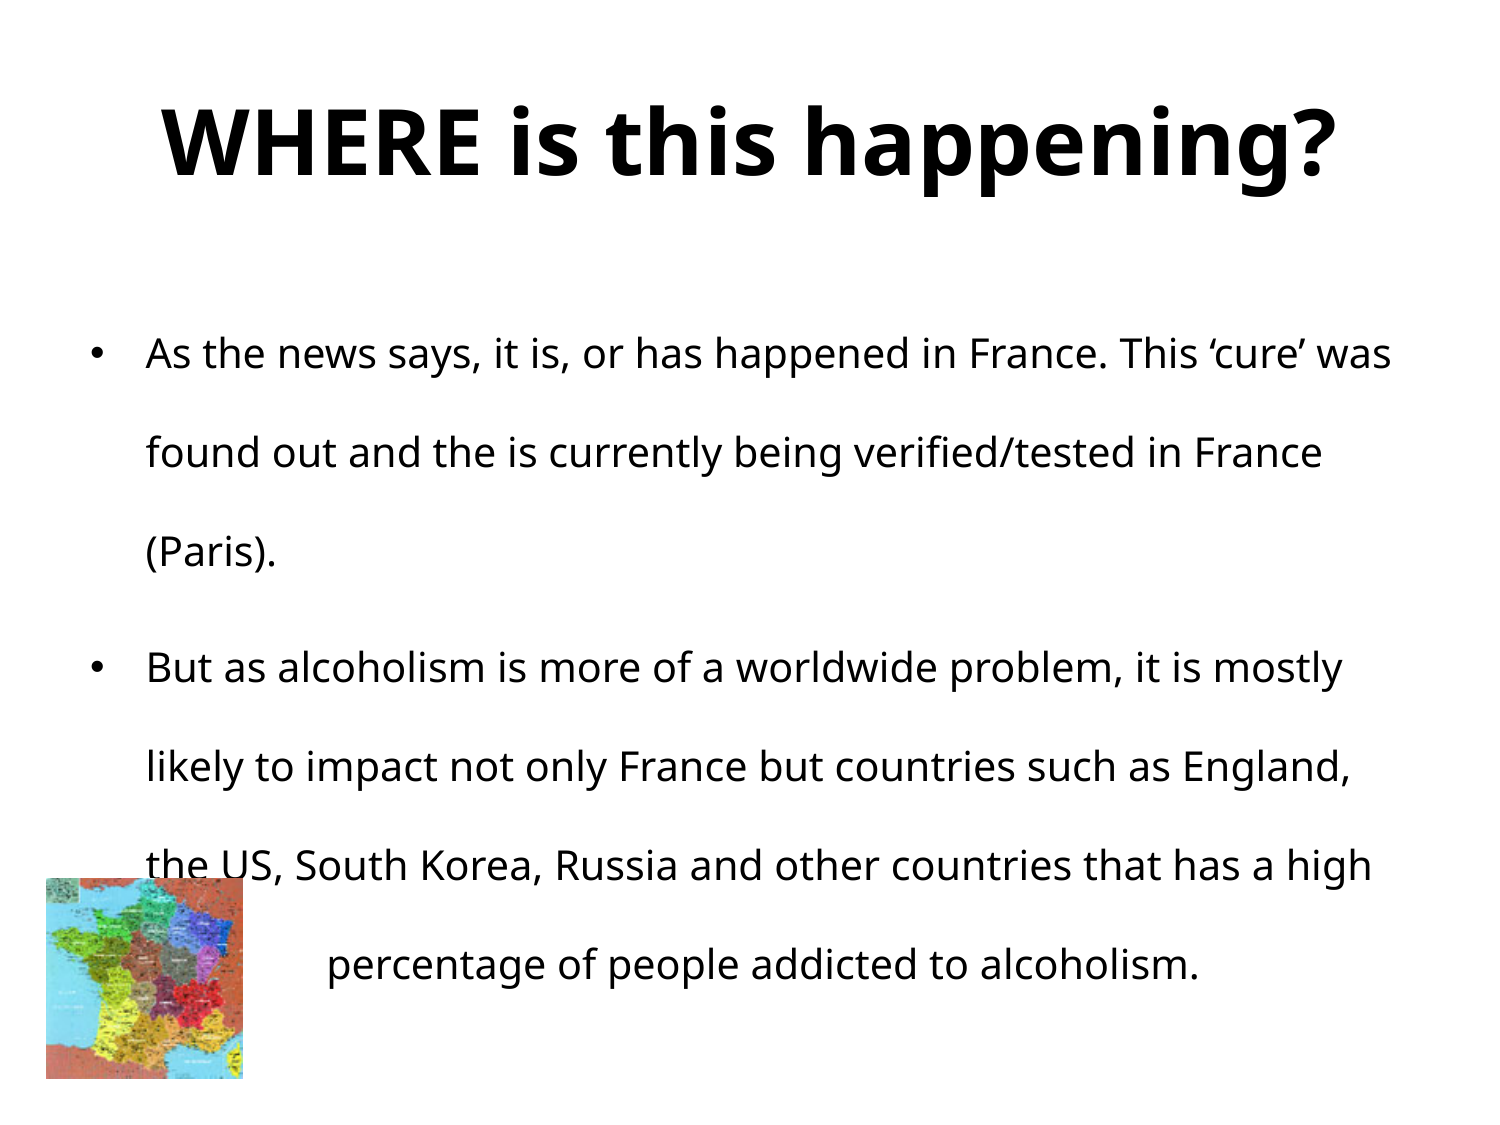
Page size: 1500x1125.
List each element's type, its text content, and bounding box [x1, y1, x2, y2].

list As the news says, it is, or has happened in France. This ‘cure’ was found out and the is currently being verified/tested in France (Paris). But as alcoholism is more of a worldwide problem, it is mostly likely to impact not only France but countries such as England, the US, South Korea, Russia and other countries that has a high percentage of people addicted to alcoholism. [75, 262, 1425, 1005]
picture [46, 878, 243, 1080]
title WHERE is this happening? [75, 45, 1425, 233]
